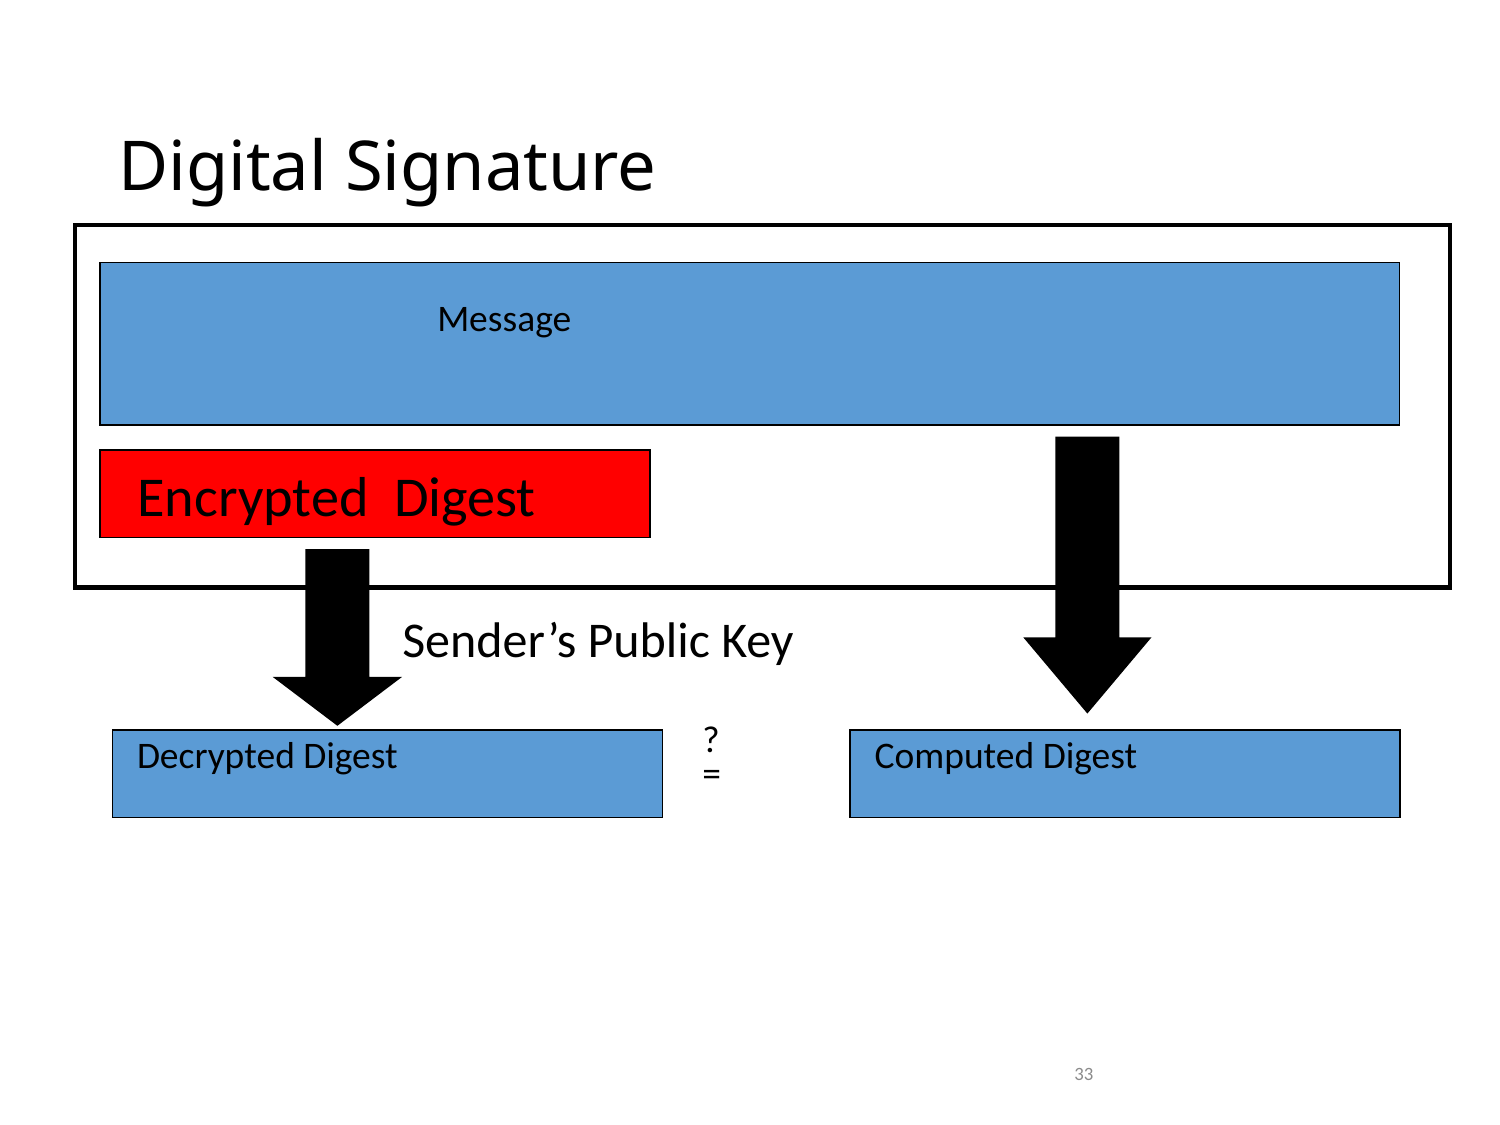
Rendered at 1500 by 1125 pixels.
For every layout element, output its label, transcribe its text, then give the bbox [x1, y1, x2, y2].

text_box [274, 588, 400, 724]
text_box ? = [687, 718, 838, 801]
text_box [849, 724, 1401, 818]
text_box [1024, 588, 1150, 713]
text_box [112, 724, 663, 818]
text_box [75, 224, 1450, 588]
slide_number 33 [1059, 1042, 1397, 1103]
text_box Sender’s Public Key [387, 600, 900, 675]
title Digital Signature [103, 59, 1397, 223]
